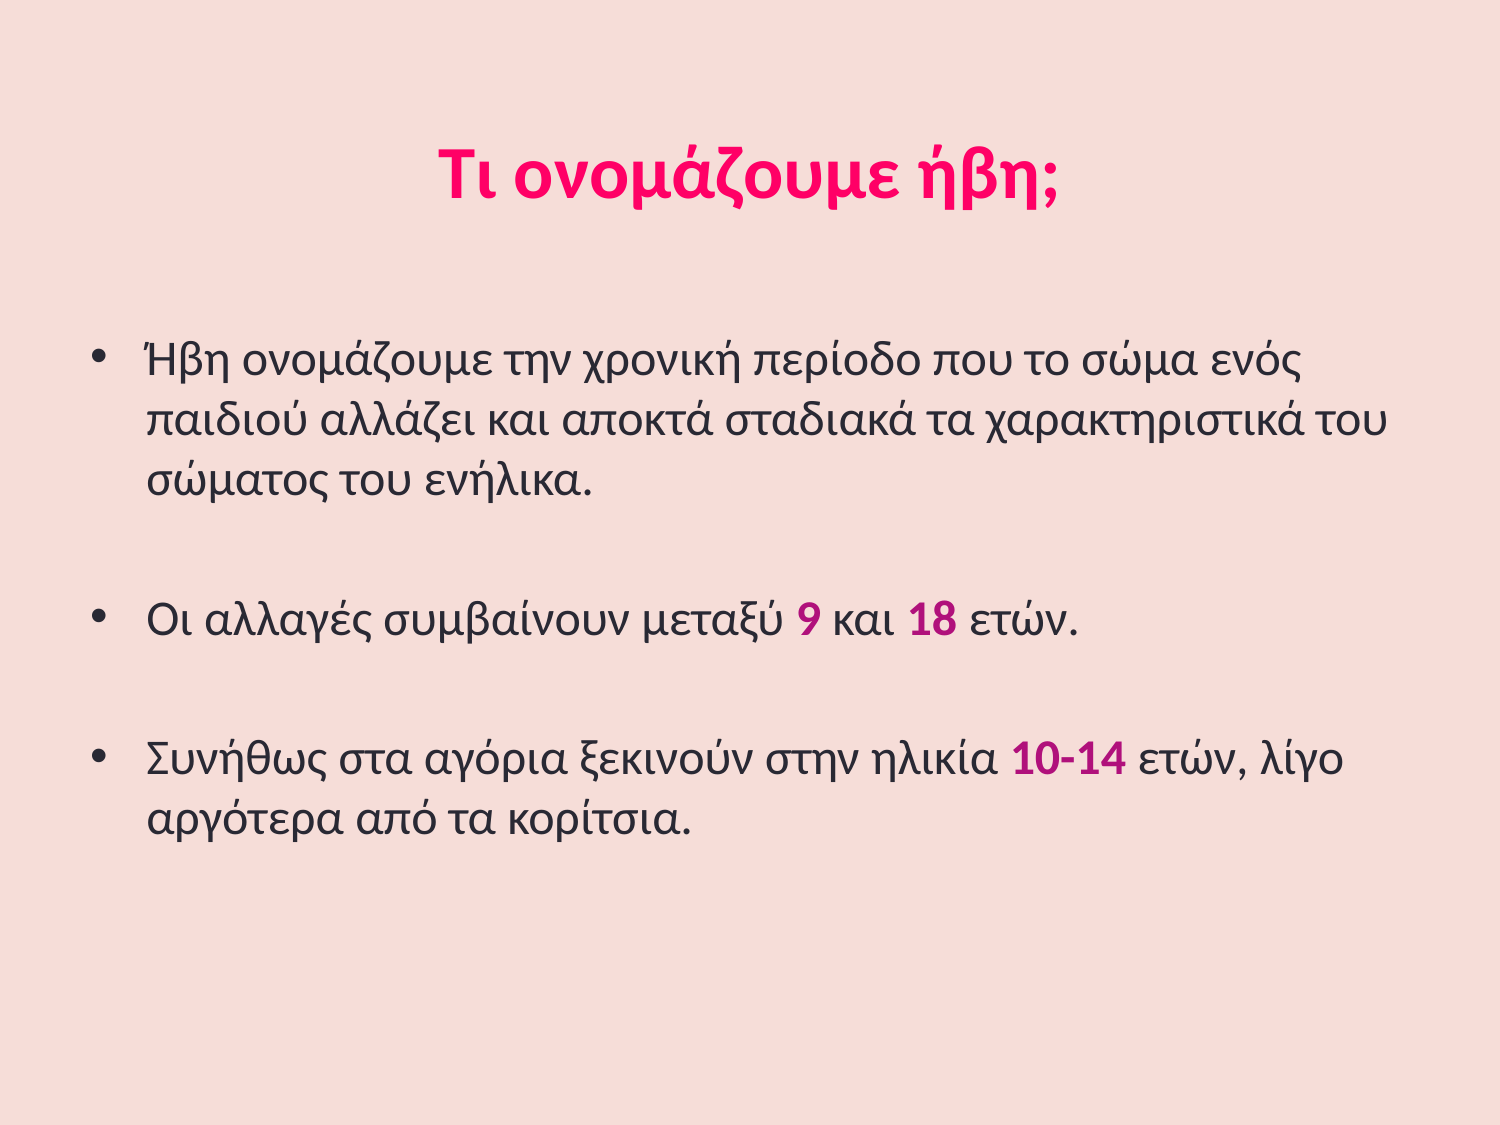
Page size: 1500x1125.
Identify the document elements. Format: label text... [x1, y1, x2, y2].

title Τι ονομάζουμε ήβη; [74, 74, 1426, 263]
list Ήβη ονομάζουμε την χρονική περίοδο που το σώμα ενός παιδιού αλλάζει και αποκτά σταδιακά τα χαρακτηριστικά του σώματος του ενήλικα. Οι αλλαγές συμβαίνουν μεταξύ 9 και 18 ετών. Συνήθως στα αγόρια ξεκινούν στην ηλικία 10-14 ετών, λίγο αργότερα από τα κορίτσια. [74, 317, 1426, 951]
